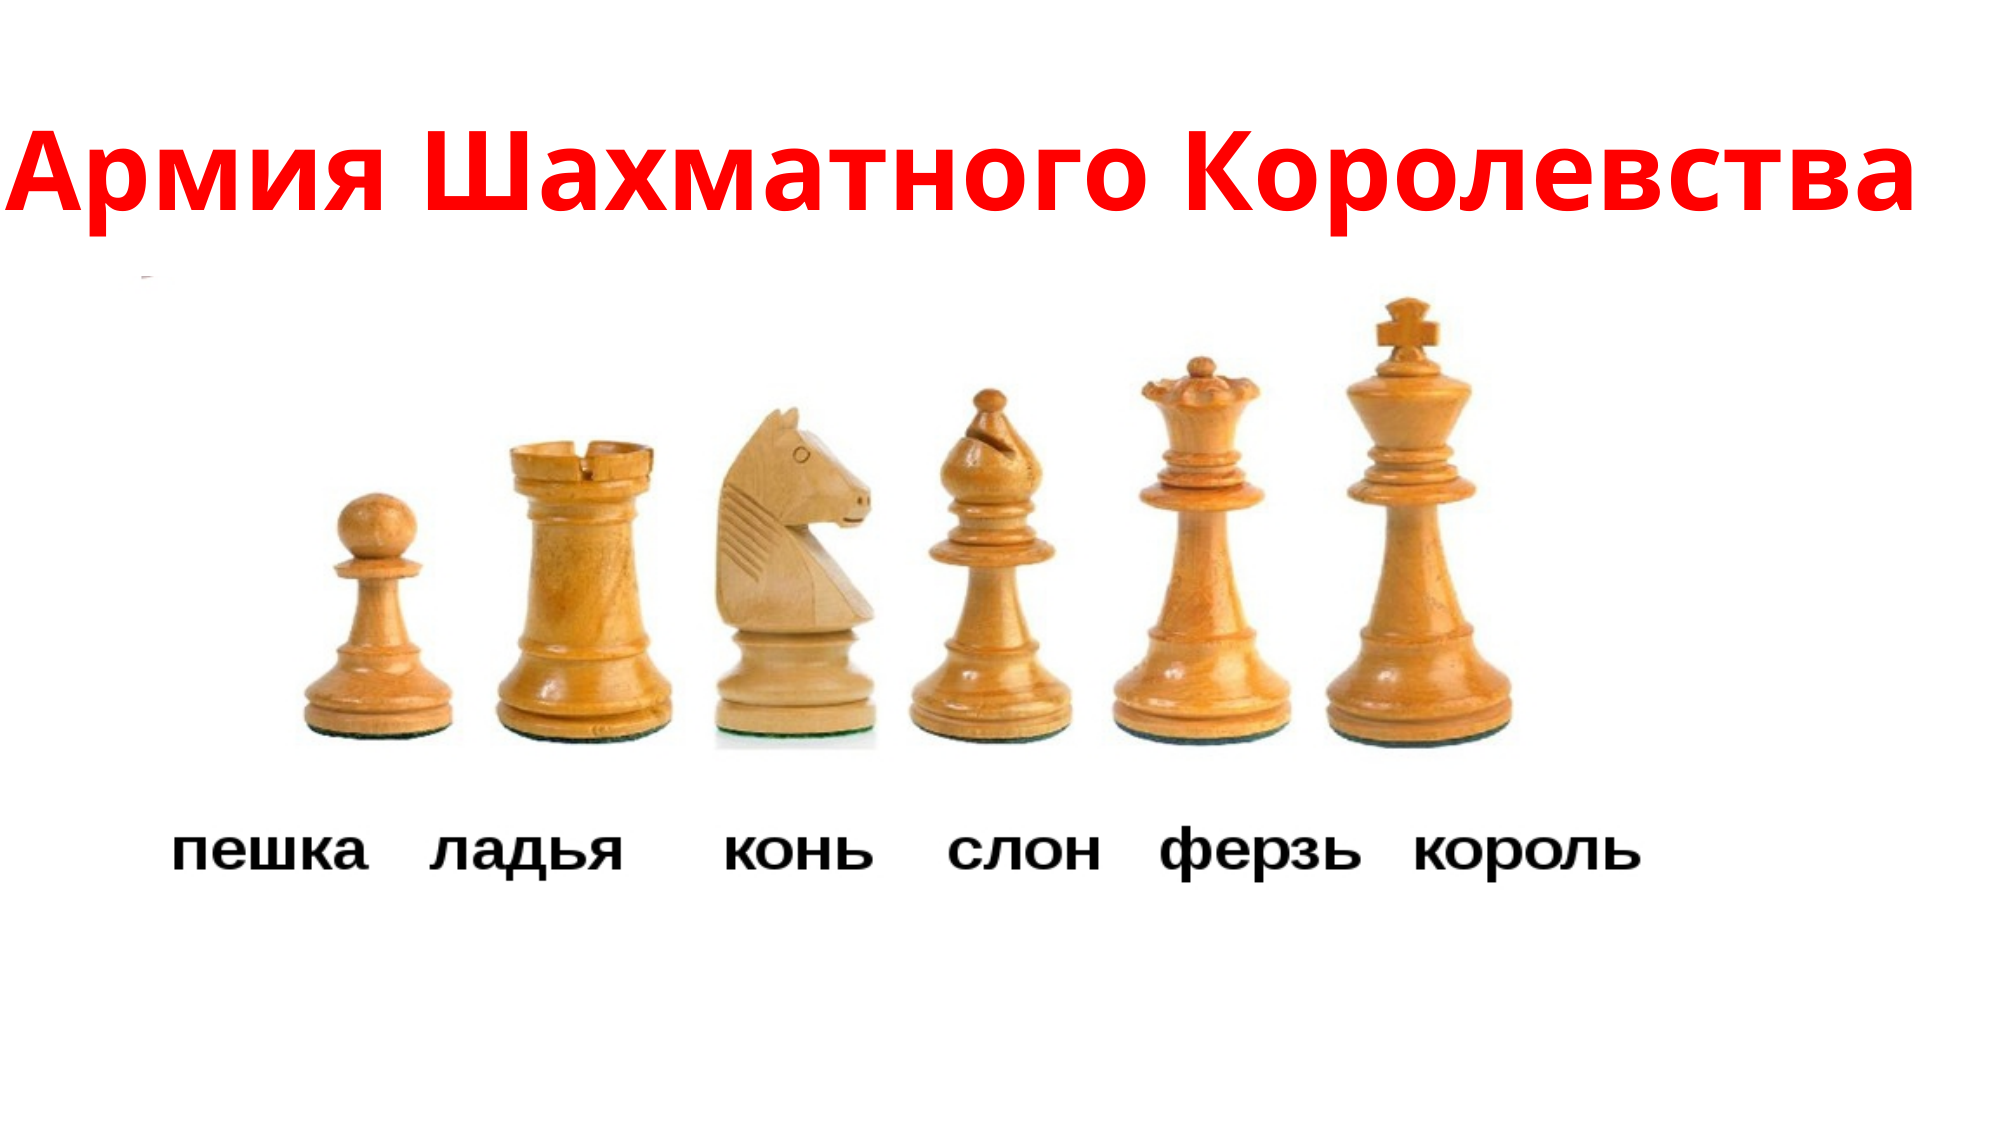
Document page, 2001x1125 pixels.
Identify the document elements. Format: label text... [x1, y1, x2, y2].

picture [81, 276, 1684, 1036]
title Армия Шахматного Королевства [0, 0, 1957, 392]
